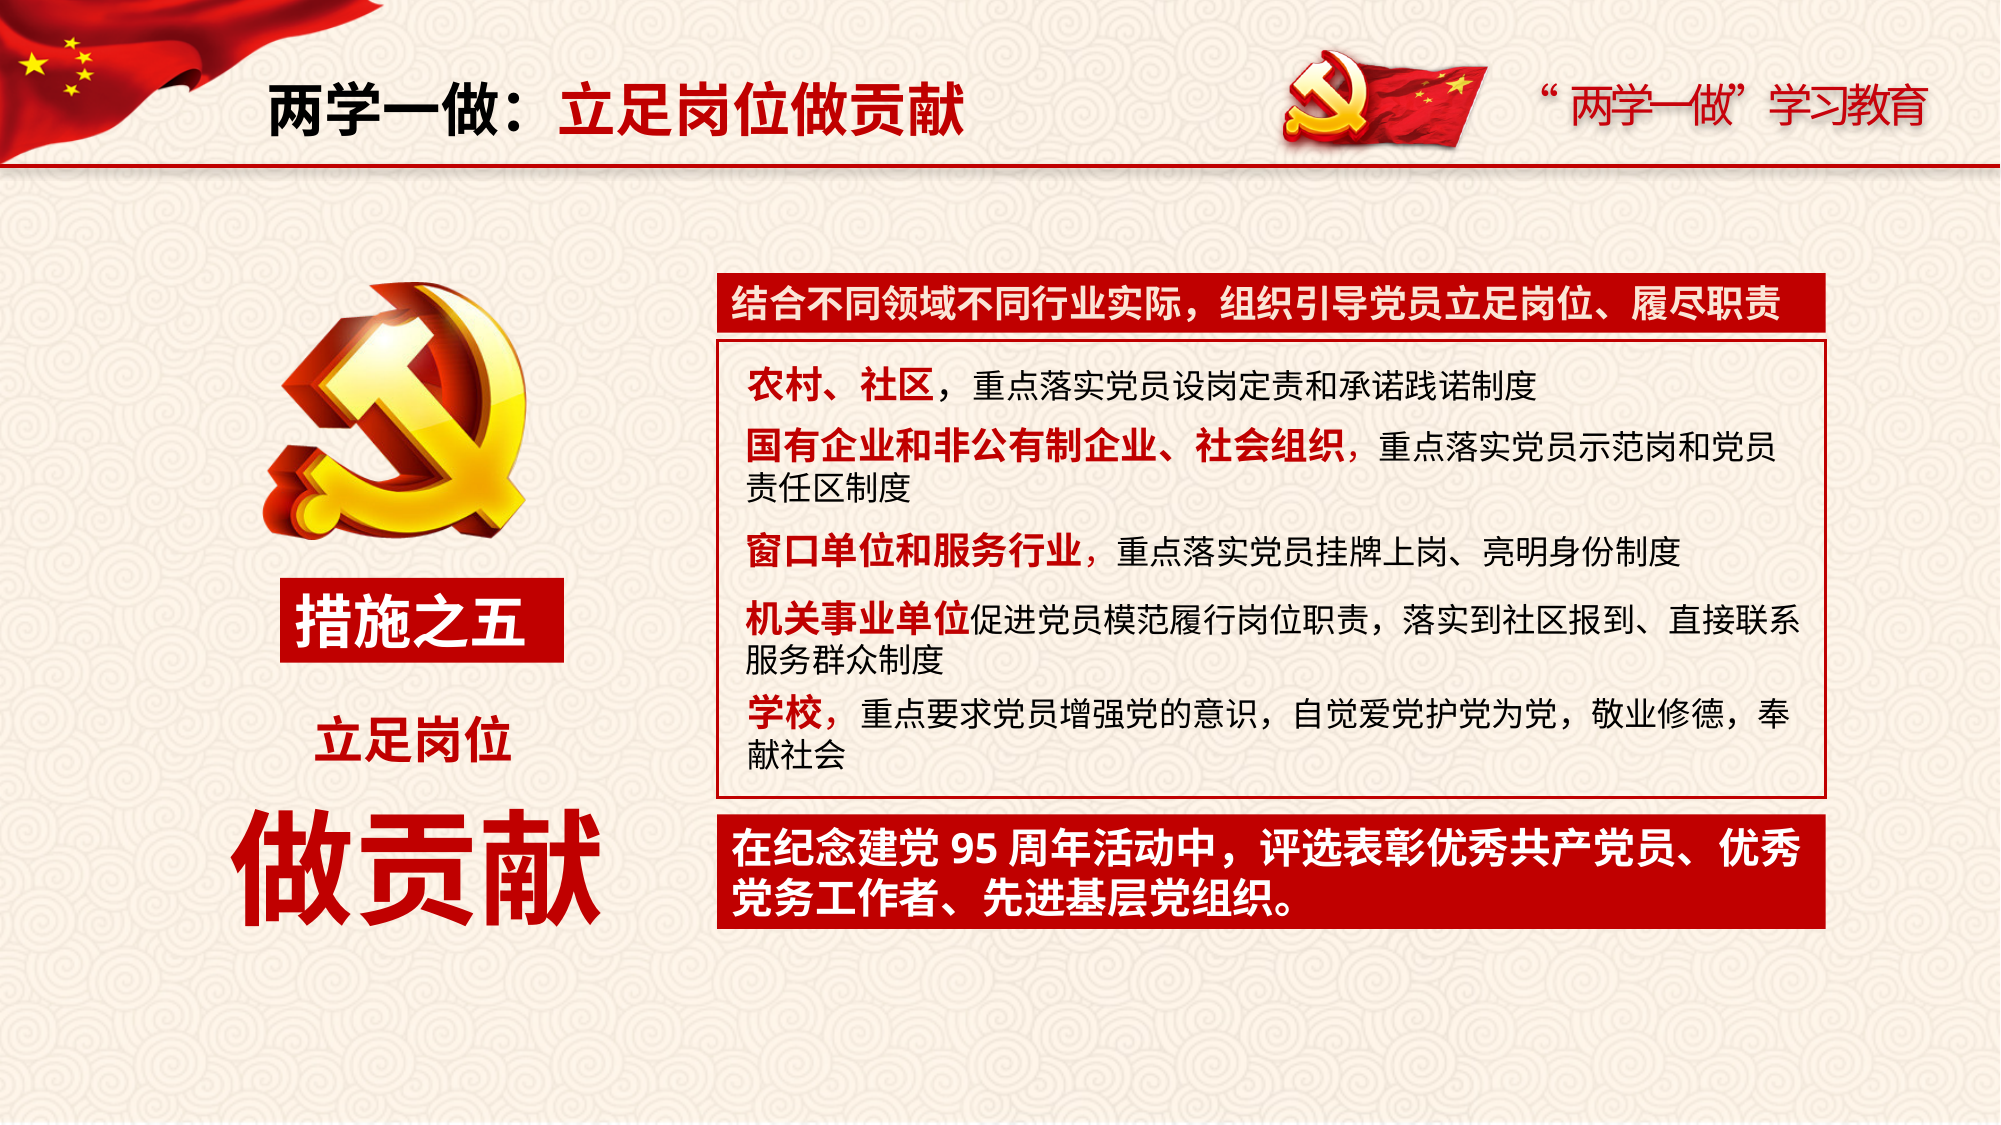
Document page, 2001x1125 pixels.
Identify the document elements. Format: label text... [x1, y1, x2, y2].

text_box 学校，重点要求党员增强党的意识，自觉爱党护党为党，敬业修德，奉献社会 [732, 681, 1826, 782]
text_box 做贡献 [214, 783, 620, 949]
text_box 国有企业和非公有制企业、社会组织，重点落实党员示范岗和党员责任区制度 [730, 414, 1814, 515]
list 两学一做：立足岗位做贡献 [251, 73, 1030, 144]
text_box 窗口单位和服务行业，重点落实党员挂牌上岗、亮明身份制度 [730, 519, 1814, 580]
text_box 农村、社区，重点落实党员设岗定责和承诺践诺制度 [732, 354, 1789, 414]
text_box [716, 339, 1827, 799]
text_box 机关事业单位促进党员模范履行岗位职责，落实到社区报到、直接联系服务群众制度 [730, 587, 1842, 687]
text_box 措施之五 [280, 577, 564, 663]
text_box 立足岗位 [298, 701, 529, 777]
picture [0, 0, 2001, 1125]
text_box 结合不同领域不同行业实际，组织引导党员立足岗位、履尽职责 [717, 273, 1826, 333]
text_box 在纪念建党95周年活动中，评选表彰优秀共产党员、优秀党务工作者、先进基层党组织。 [717, 814, 1826, 929]
